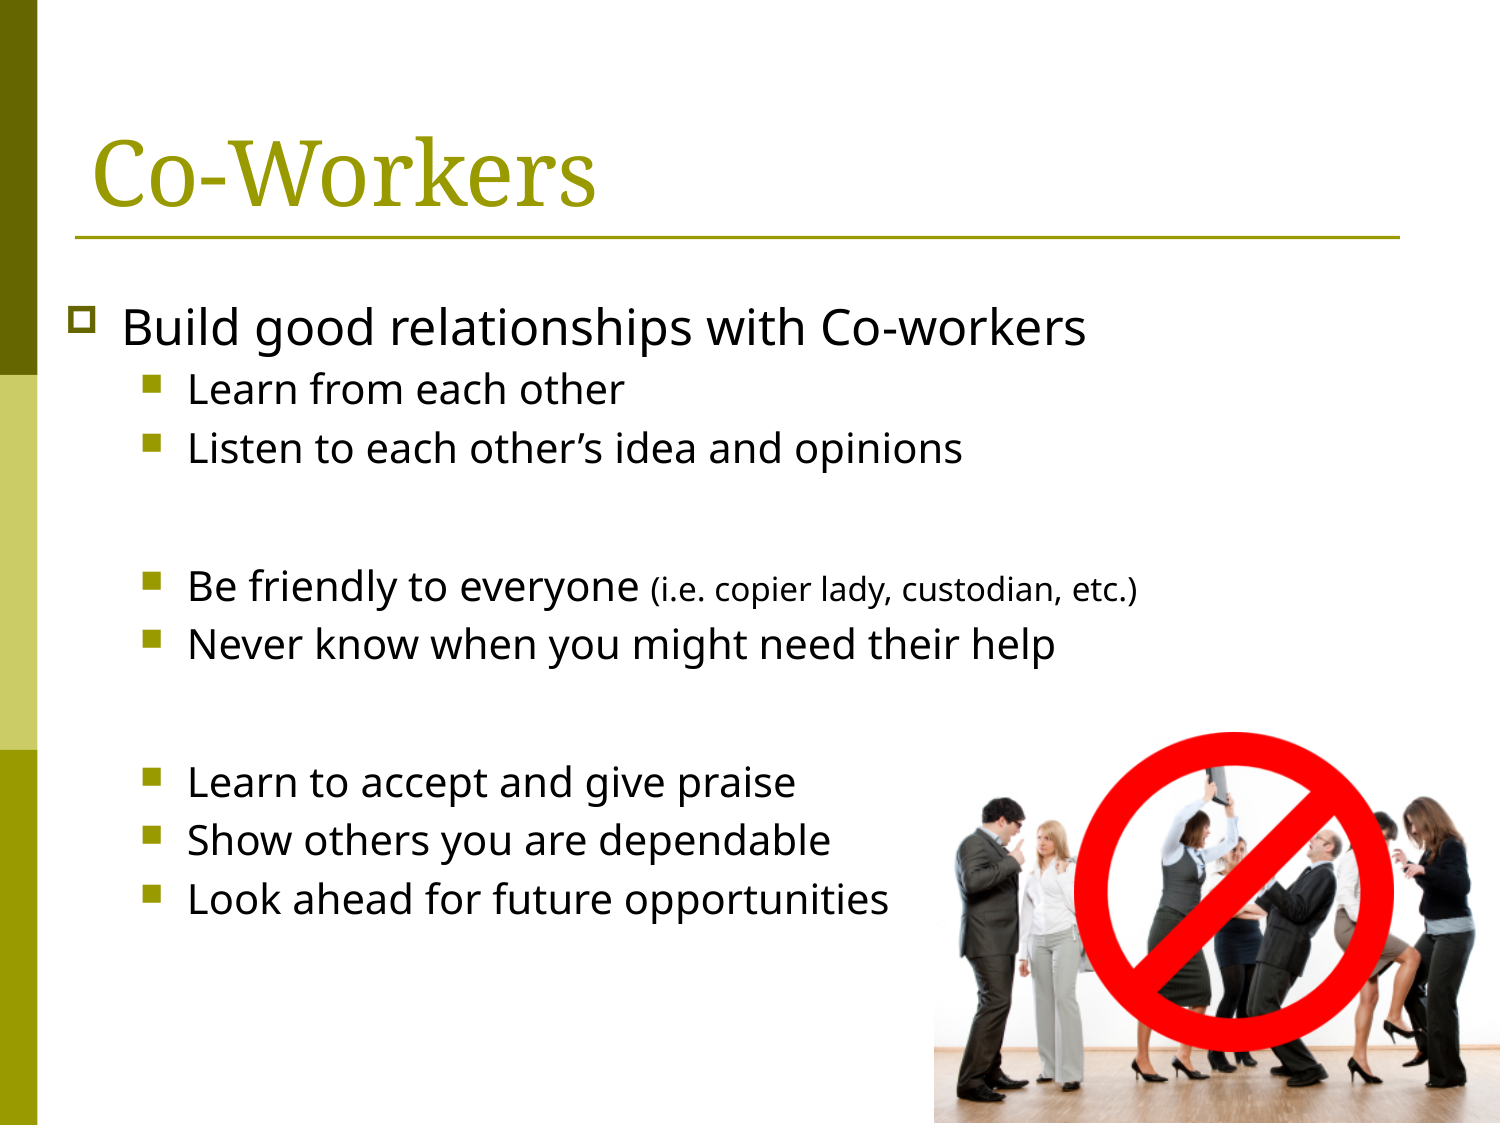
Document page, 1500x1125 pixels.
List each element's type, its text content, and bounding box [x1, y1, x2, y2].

title Co-Workers [74, 45, 1426, 233]
list Build good relationships with Co-workers Learn from each other Listen to each other’s idea and opinions Be friendly to everyone (i.e. copier lady, custodian, etc.) Never know when you might need their help Learn to accept and give praise Show others you are dependable Look ahead for future opportunities [49, 287, 1476, 1063]
picture [933, 732, 1500, 1124]
